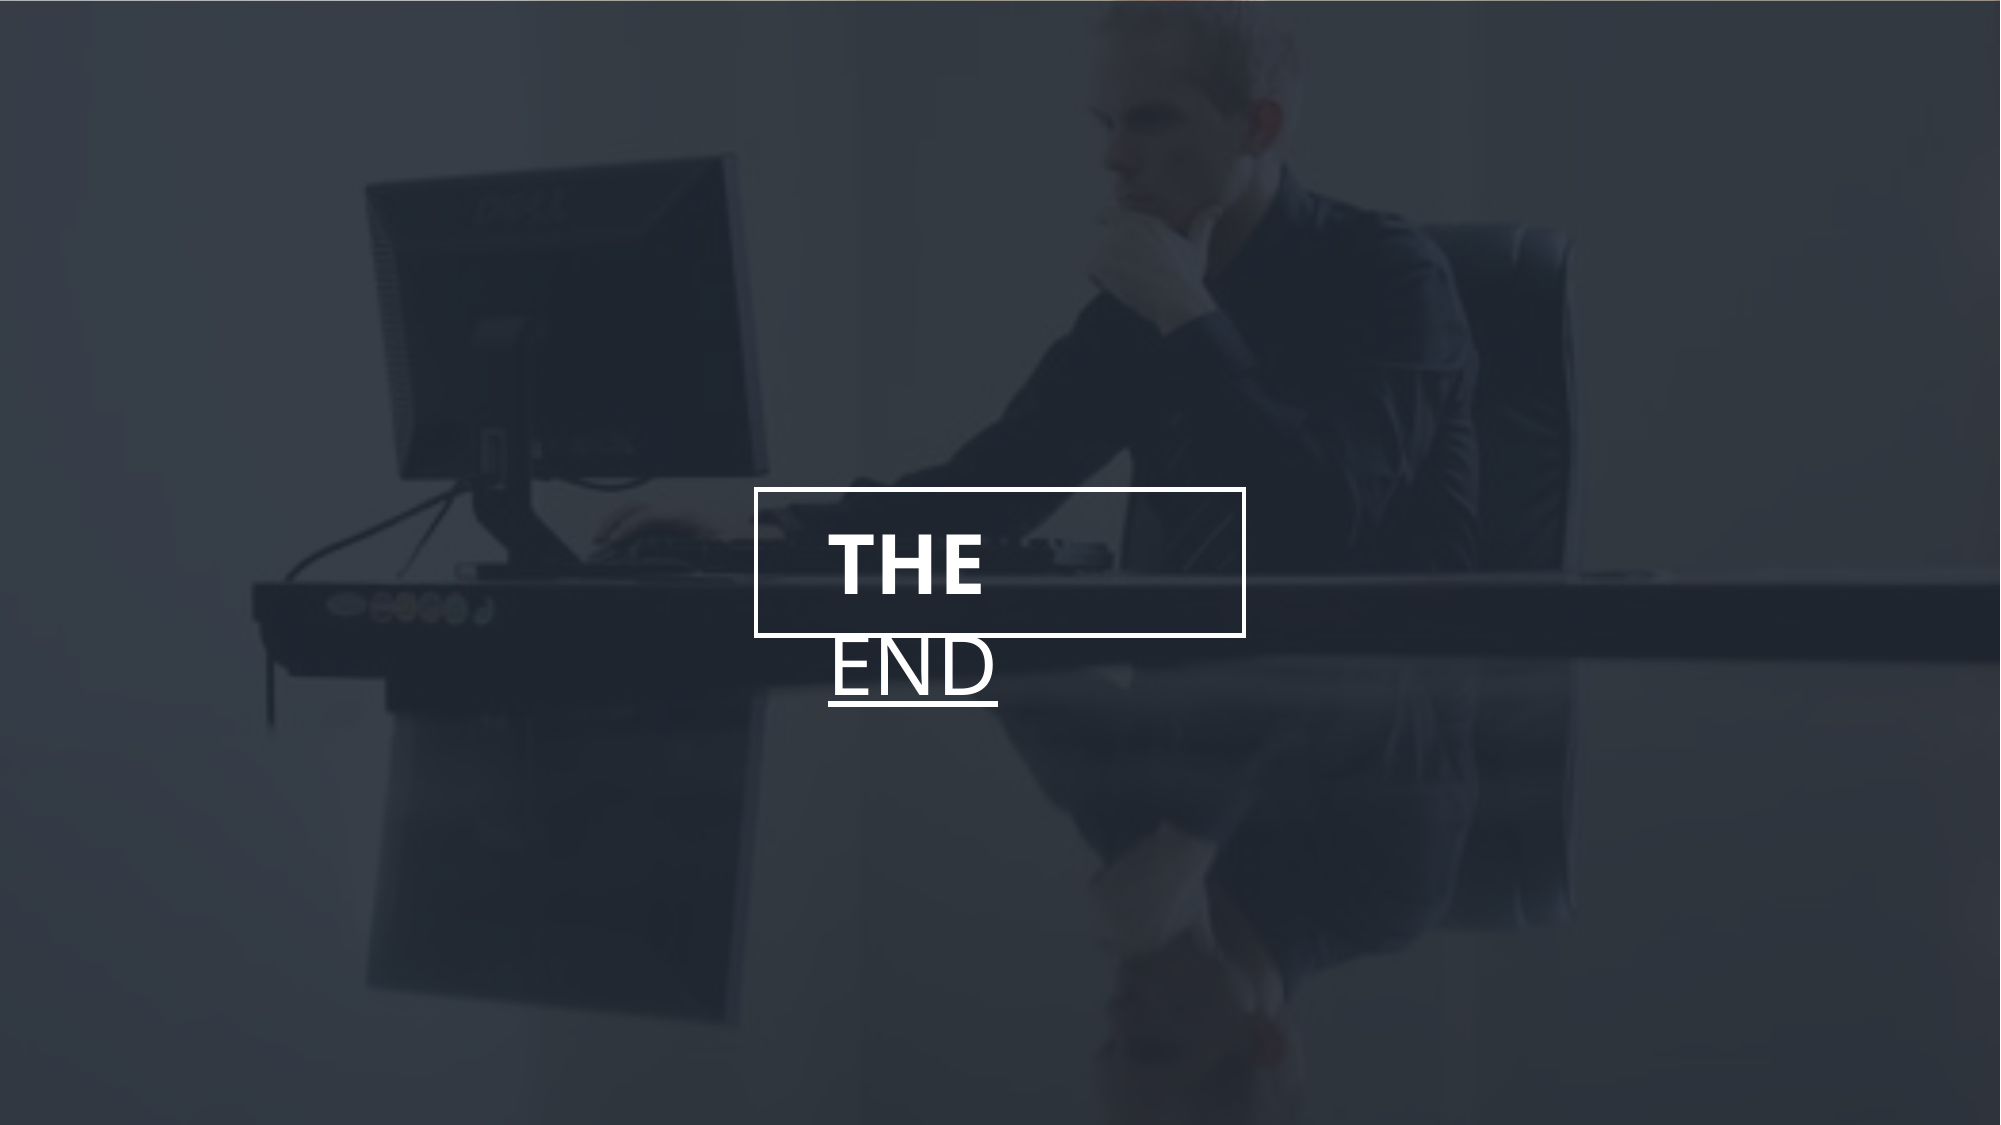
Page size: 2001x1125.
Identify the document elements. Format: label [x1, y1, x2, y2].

text_box [755, 489, 1245, 636]
picture [0, 0, 2000, 1125]
